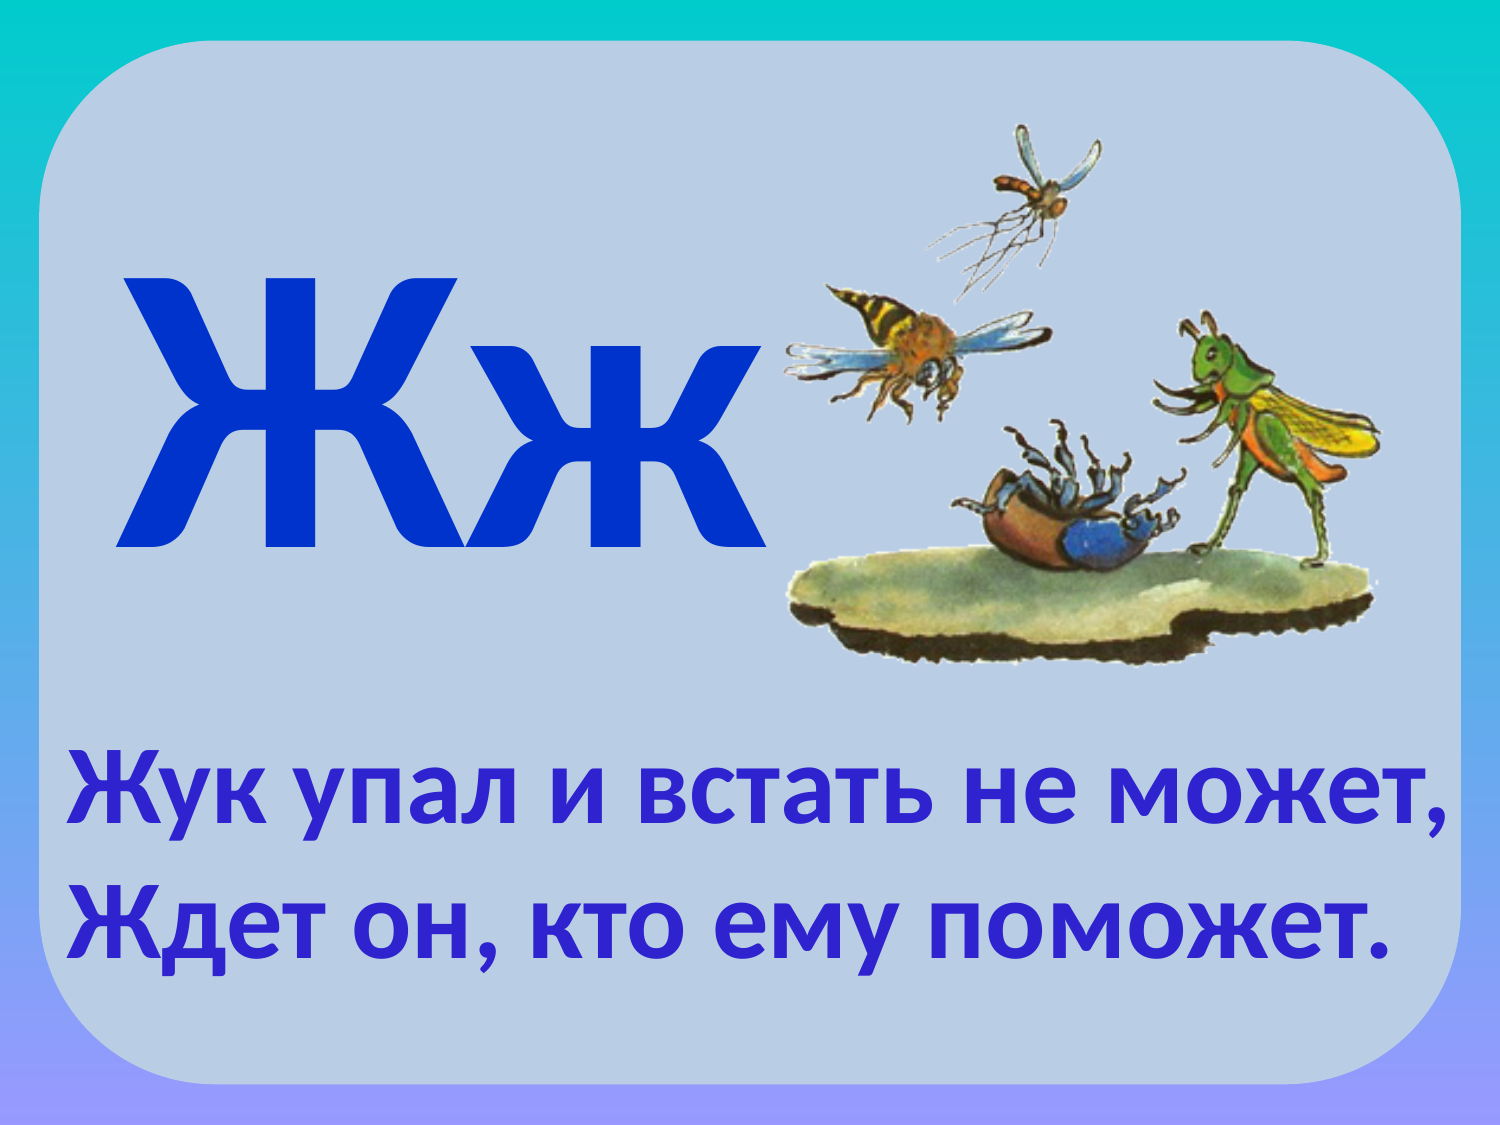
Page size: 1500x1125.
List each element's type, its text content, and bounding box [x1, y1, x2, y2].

text_box Жж [103, 125, 484, 638]
text_box [58, 989, 1442, 1085]
picture [489, 113, 1500, 678]
text_box [39, 40, 1461, 978]
text_box Жук упал и встать не может, Ждет он, кто ему поможет. [53, 704, 1500, 989]
